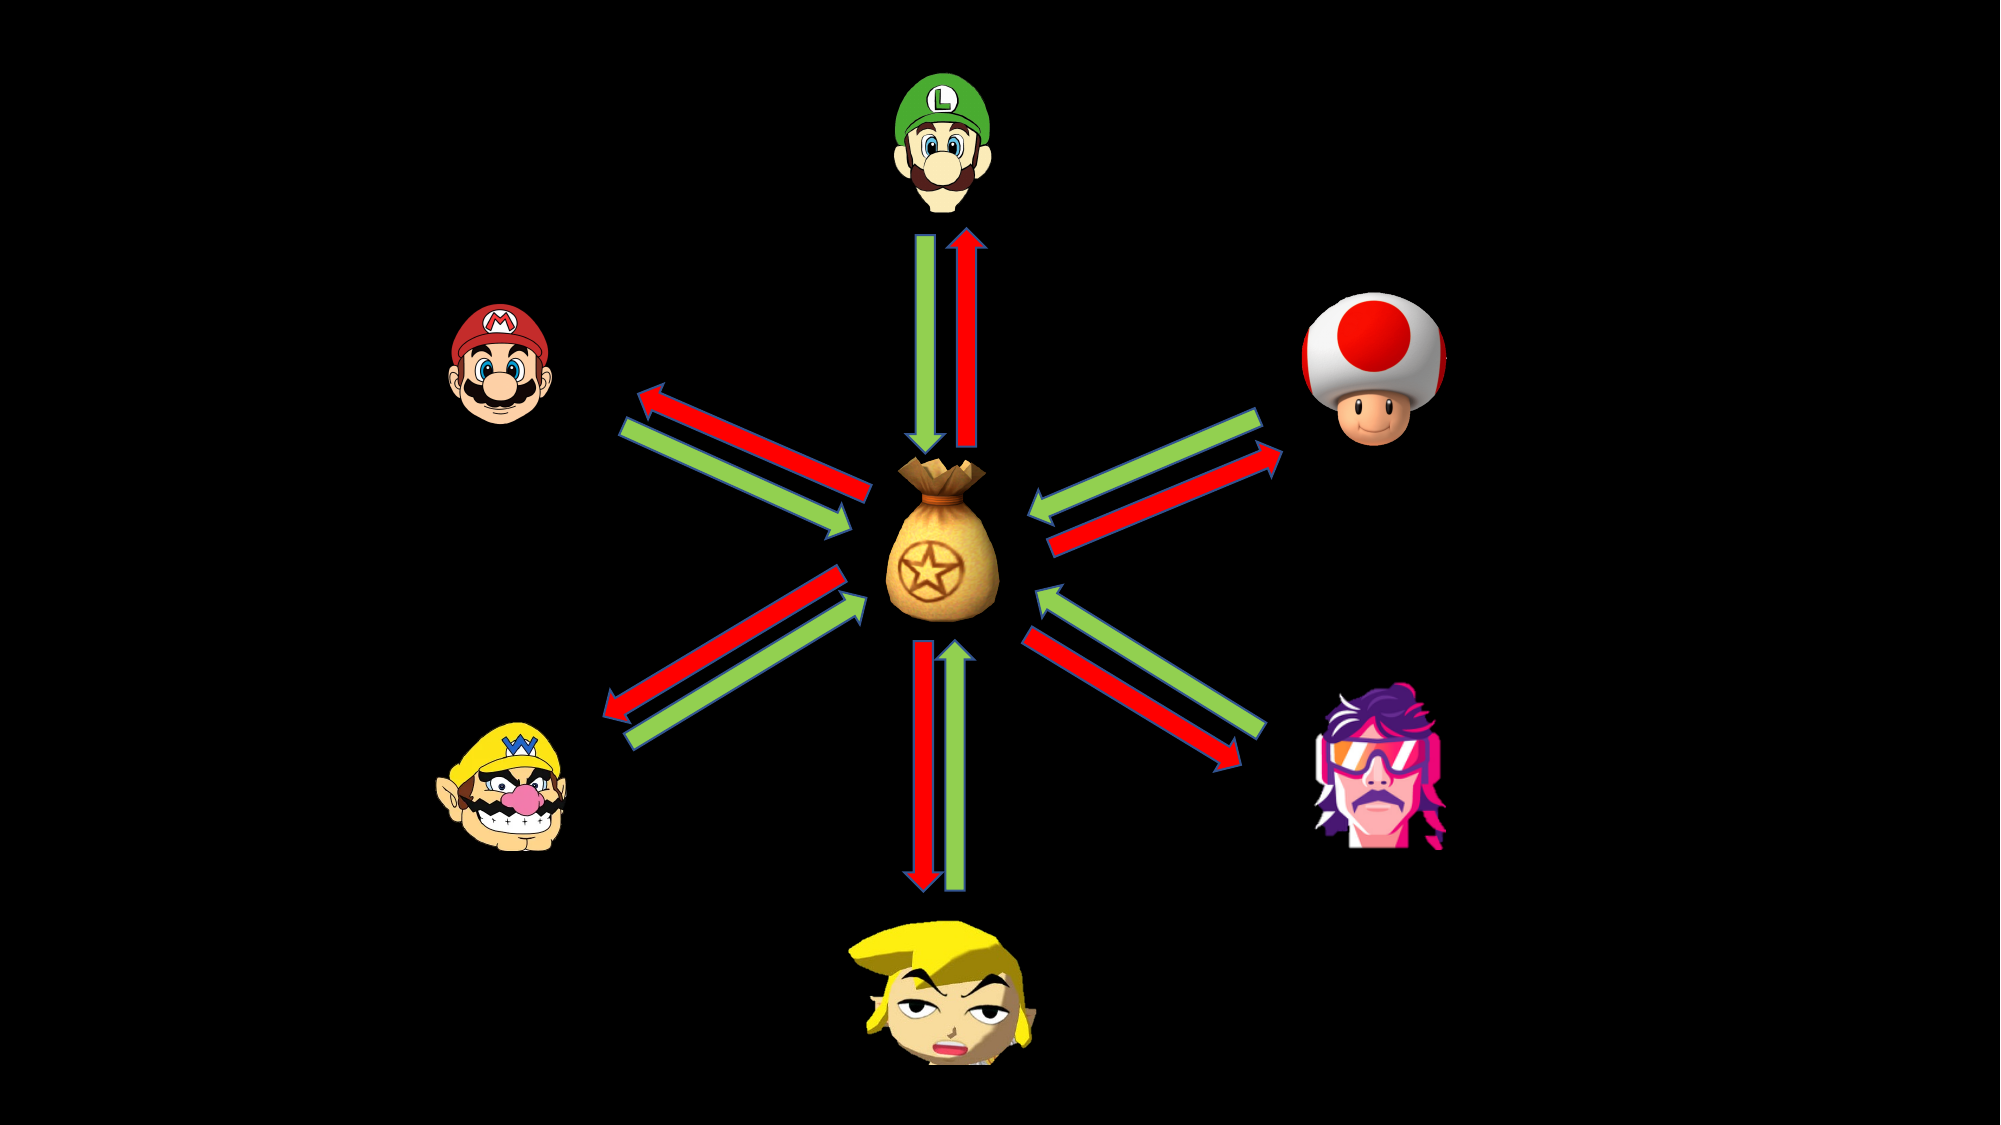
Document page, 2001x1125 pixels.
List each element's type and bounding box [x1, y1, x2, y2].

text_box [1147, 695, 1243, 773]
text_box [617, 416, 738, 490]
text_box [1147, 406, 1264, 477]
picture [429, 708, 572, 855]
text_box [636, 381, 738, 449]
text_box [1147, 439, 1284, 520]
picture [1291, 291, 1451, 447]
text_box [1147, 647, 1268, 741]
text_box [622, 663, 738, 752]
picture [841, 916, 1044, 1065]
picture [407, 275, 594, 462]
text_box [944, 226, 989, 368]
text_box [602, 623, 738, 725]
text_box [914, 234, 936, 368]
picture [817, 60, 1068, 226]
picture [738, 368, 1147, 723]
text_box [901, 723, 944, 894]
text_box [944, 723, 966, 892]
picture [1309, 678, 1451, 855]
